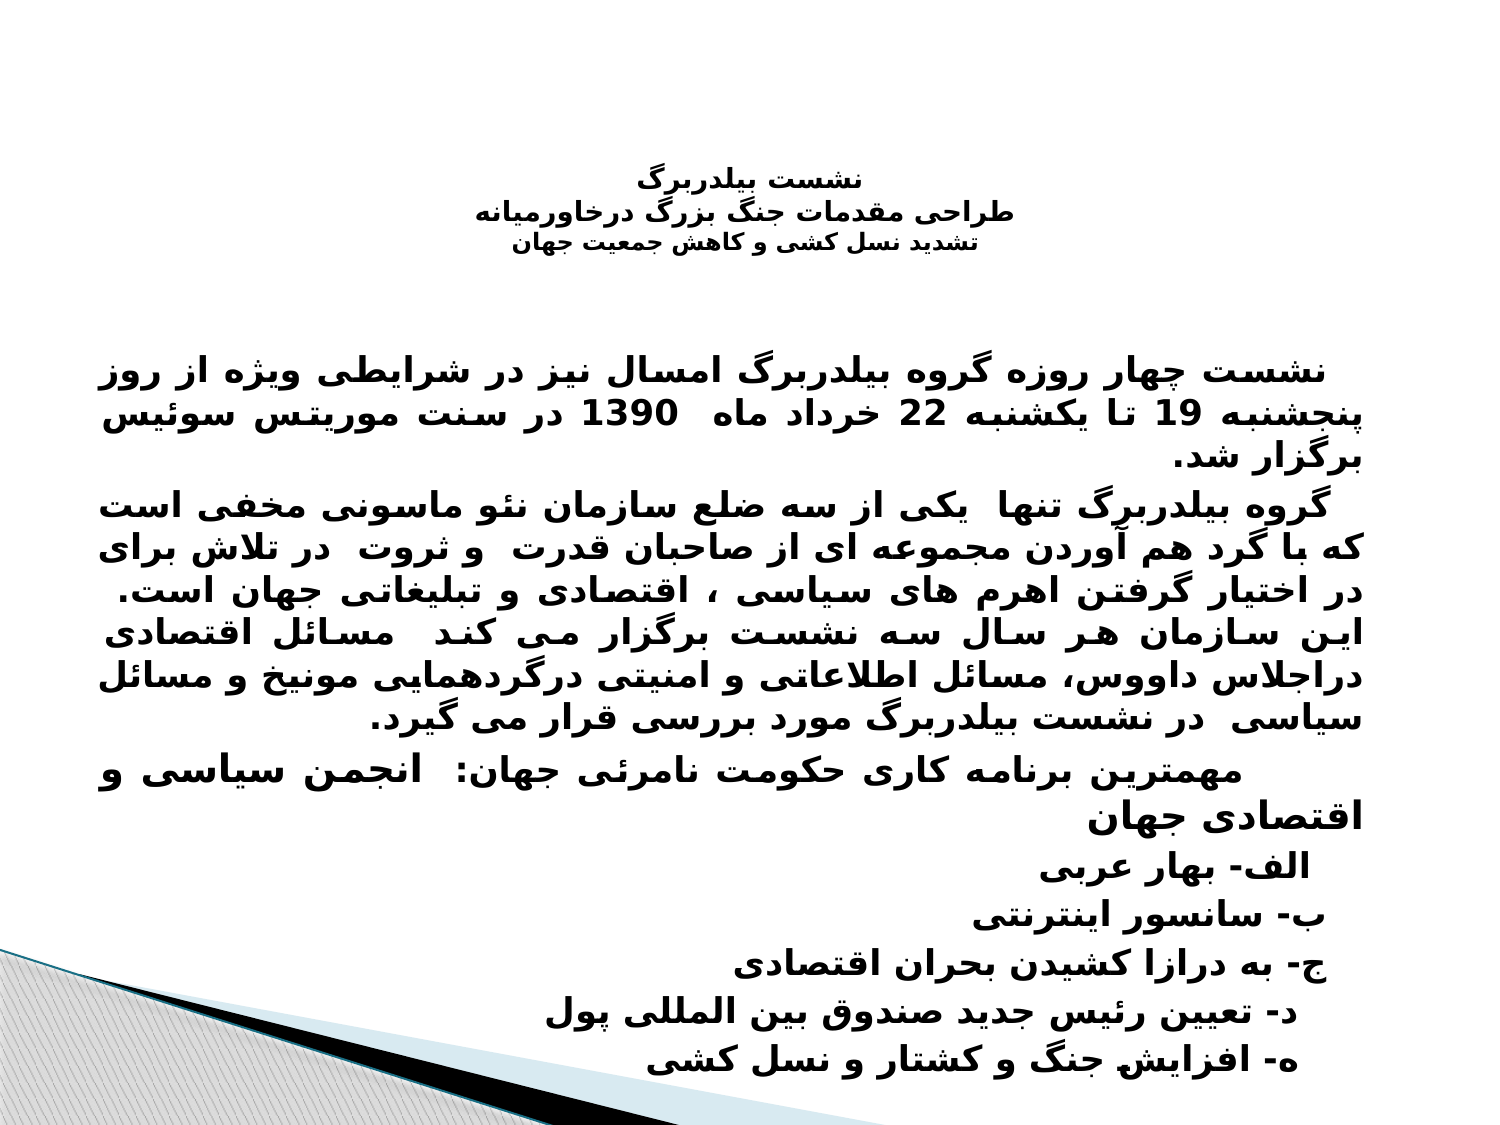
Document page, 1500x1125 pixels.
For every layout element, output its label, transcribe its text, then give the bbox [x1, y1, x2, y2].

title نشست بیلدربرگ طراحی مقدمات جنگ بزرگ درخاورمیانه تشدید نسل کشی و کاهش جمعیت جهان [70, 152, 1421, 340]
list نشست چهار روزه گروه بیلدربرگ امسال نیز در شرایطی ویژه از روز پنجشنبه 19 تا یکشنبه 22 خرداد ماه 1390 در سنت موریتس سوئیس برگزار شد. گروه بیلدربرگ تنها یکی از سه ضلع سازمان نئو ماسونی مخفی است که با گرد هم آوردن مجموعه ای از صاحبان قدرت و ثروت در تلاش برای در اختیار گرفتن اهرم های سیاسی ، اقتصادی و تبلیغاتی جهان است. این سازمان هر سال سه نشست برگزار می کند مسائل اقتصادی دراجلاس داووس، مسائل اطلاعاتی و امنیتی درگردهمایی مونیخ و مسائل سیاسی در نشست بیلدربرگ مورد بررسی قرار می گیرد. مهمترین برنامه کاری حکومت نامرئی جهان: انجمن سیاسی و اقتصادی جهان الف- بهار عربی ب- سانسور اینترنتی ج- به درازا کشیدن بحران اقتصادی د- تعیین رئیس جدید صندوق بین المللی پول ه- افزایش جنگ و کشتار و نسل کشی [82, 339, 1430, 1125]
